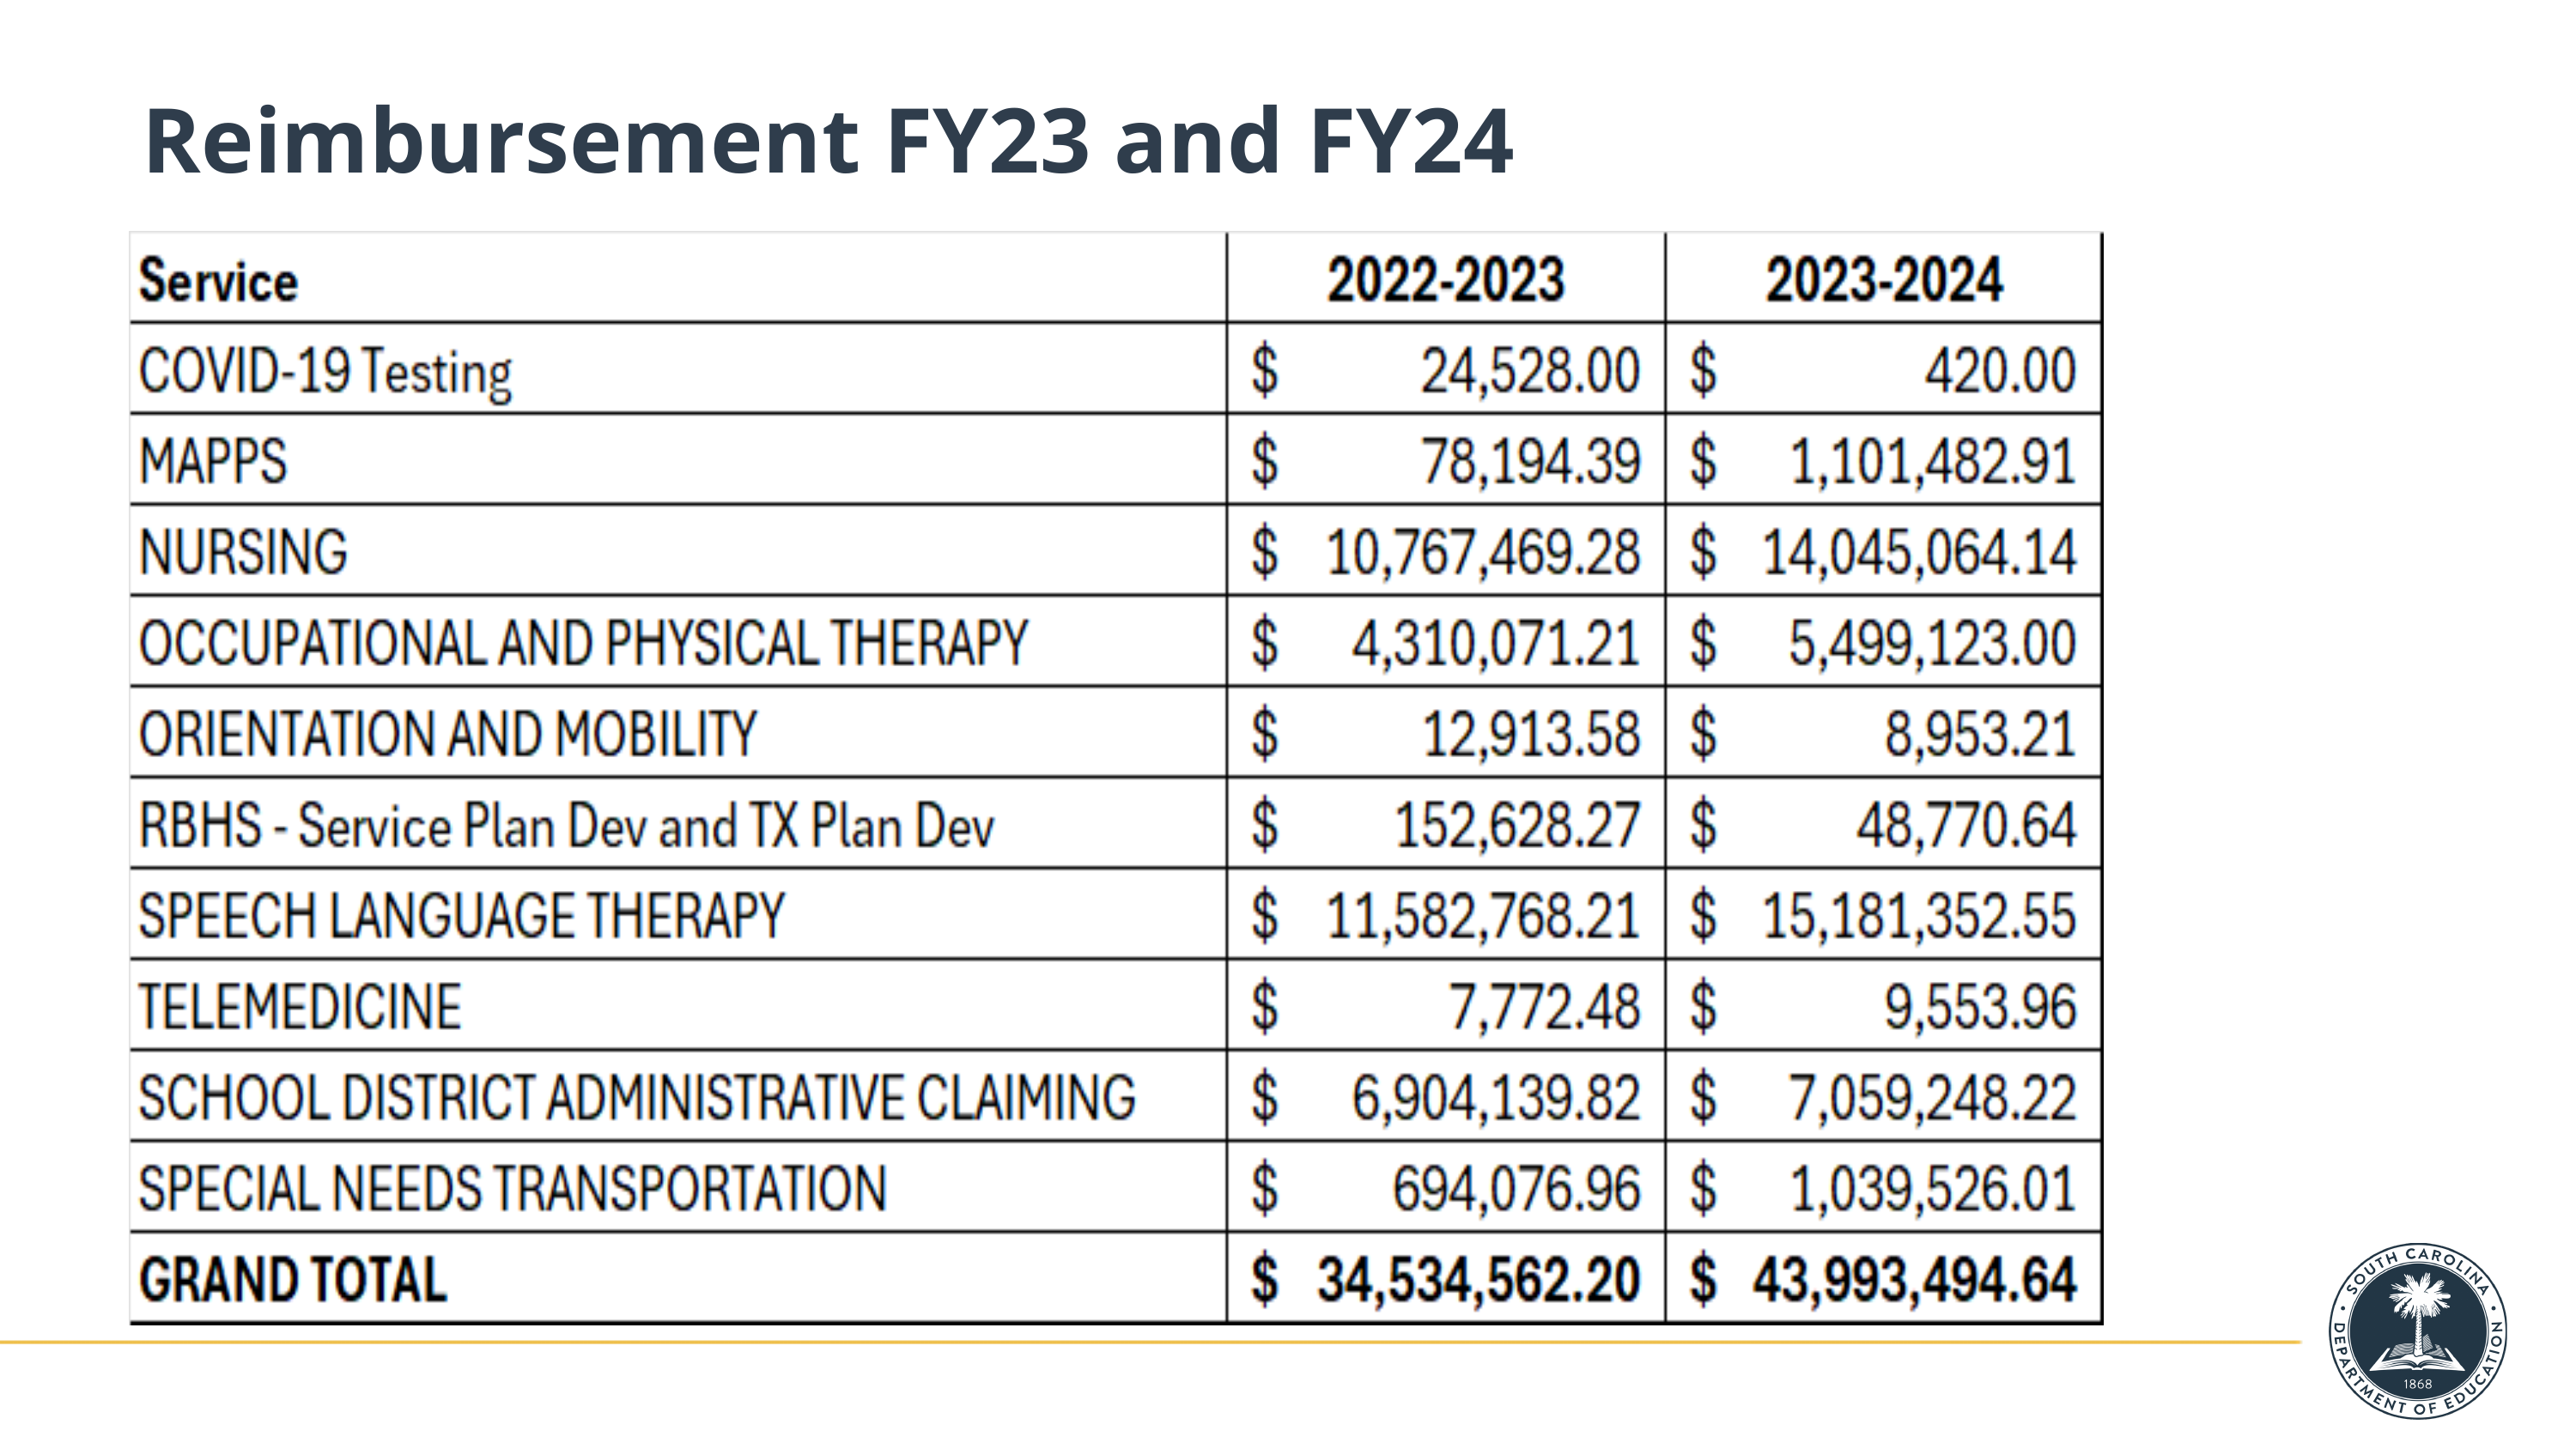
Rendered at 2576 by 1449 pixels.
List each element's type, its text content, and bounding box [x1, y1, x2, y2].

title Reimbursement FY23 and FY24 [129, 76, 2447, 232]
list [129, 231, 2104, 1326]
picture [2329, 1243, 2507, 1420]
